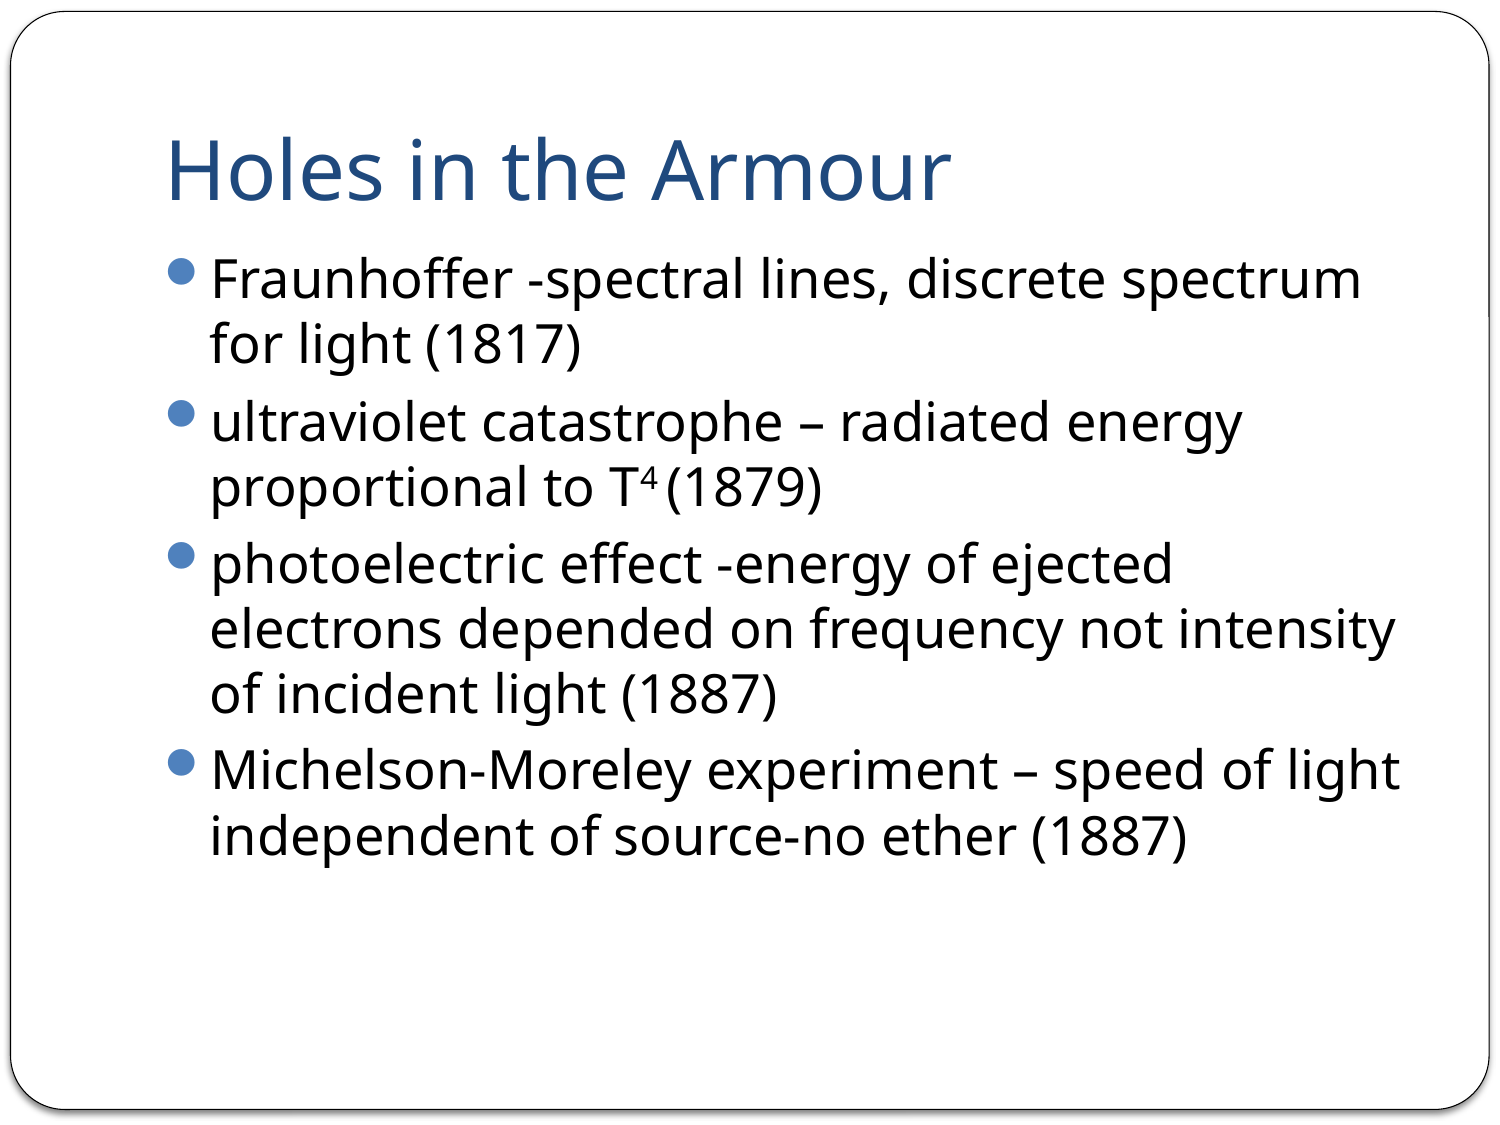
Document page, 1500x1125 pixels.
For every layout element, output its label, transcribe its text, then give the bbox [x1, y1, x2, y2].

title Holes in the Armour [150, 45, 1425, 233]
list Fraunhoffer -spectral lines, discrete spectrum for light (1817) ultraviolet catastrophe – radiated energy proportional to T4 (1879) photoelectric effect -energy of ejected electrons depended on frequency not intensity of incident light (1887) Michelson-Moreley experiment – speed of light independent of source-no ether (1887) [150, 237, 1425, 988]
